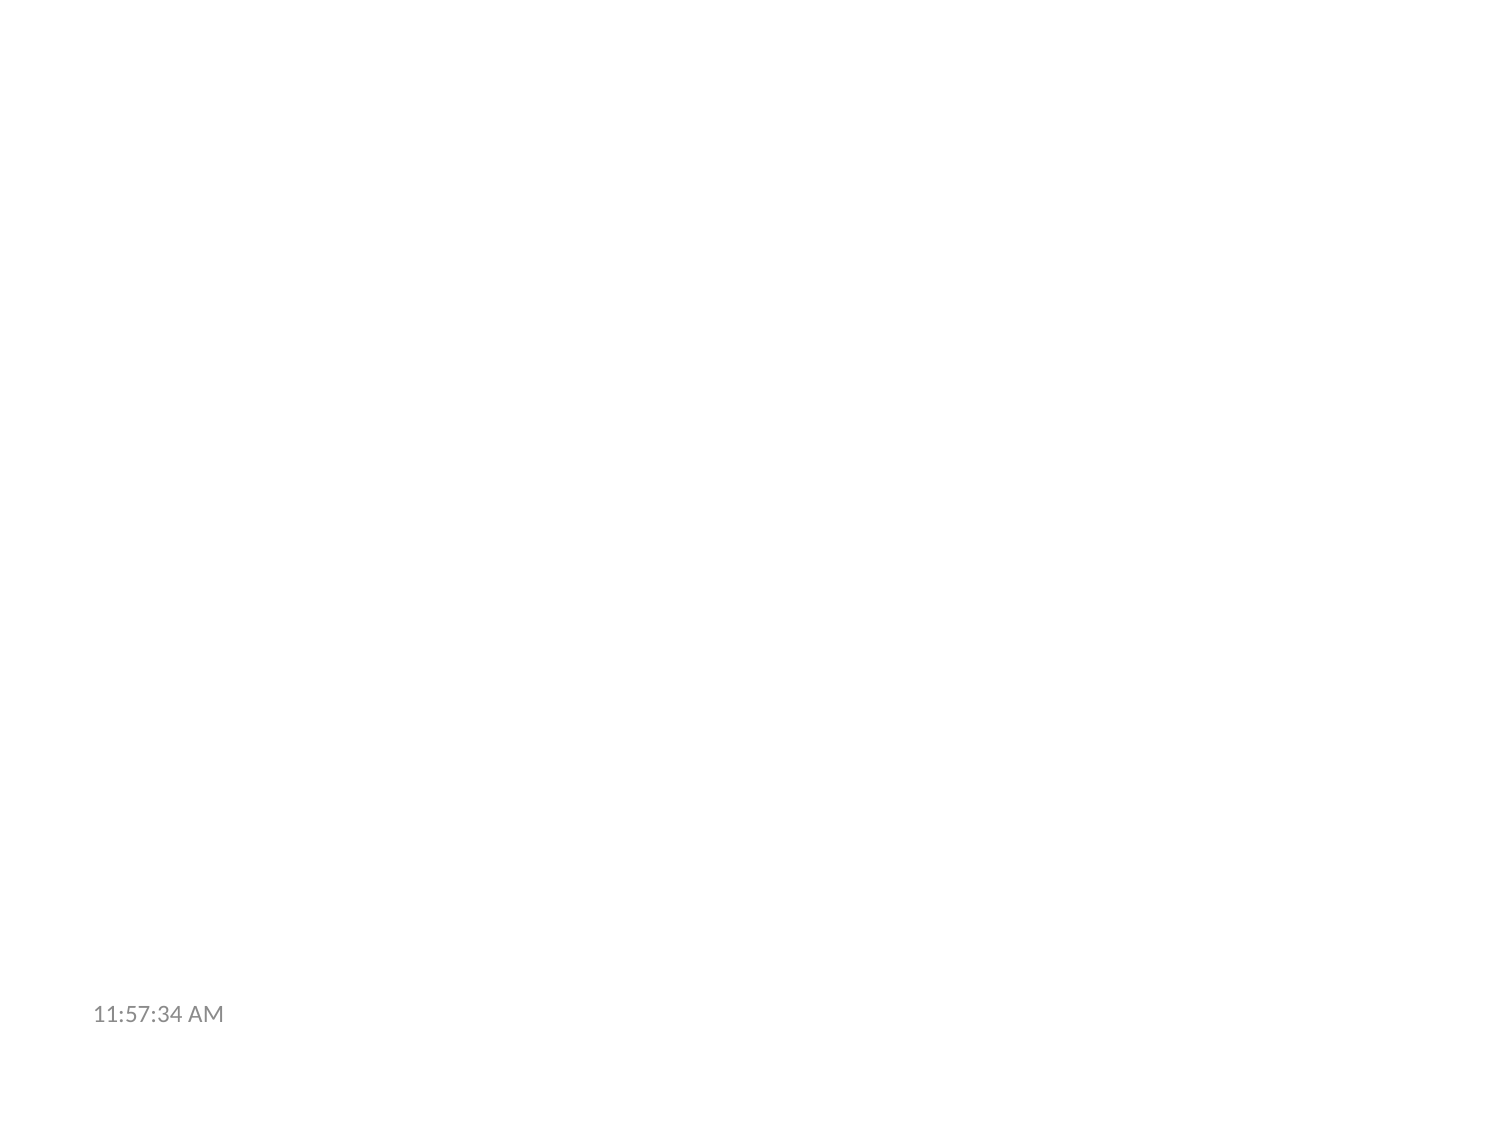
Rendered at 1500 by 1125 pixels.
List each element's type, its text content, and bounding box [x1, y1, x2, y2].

text_box 3:35:09 PM [77, 982, 428, 1043]
